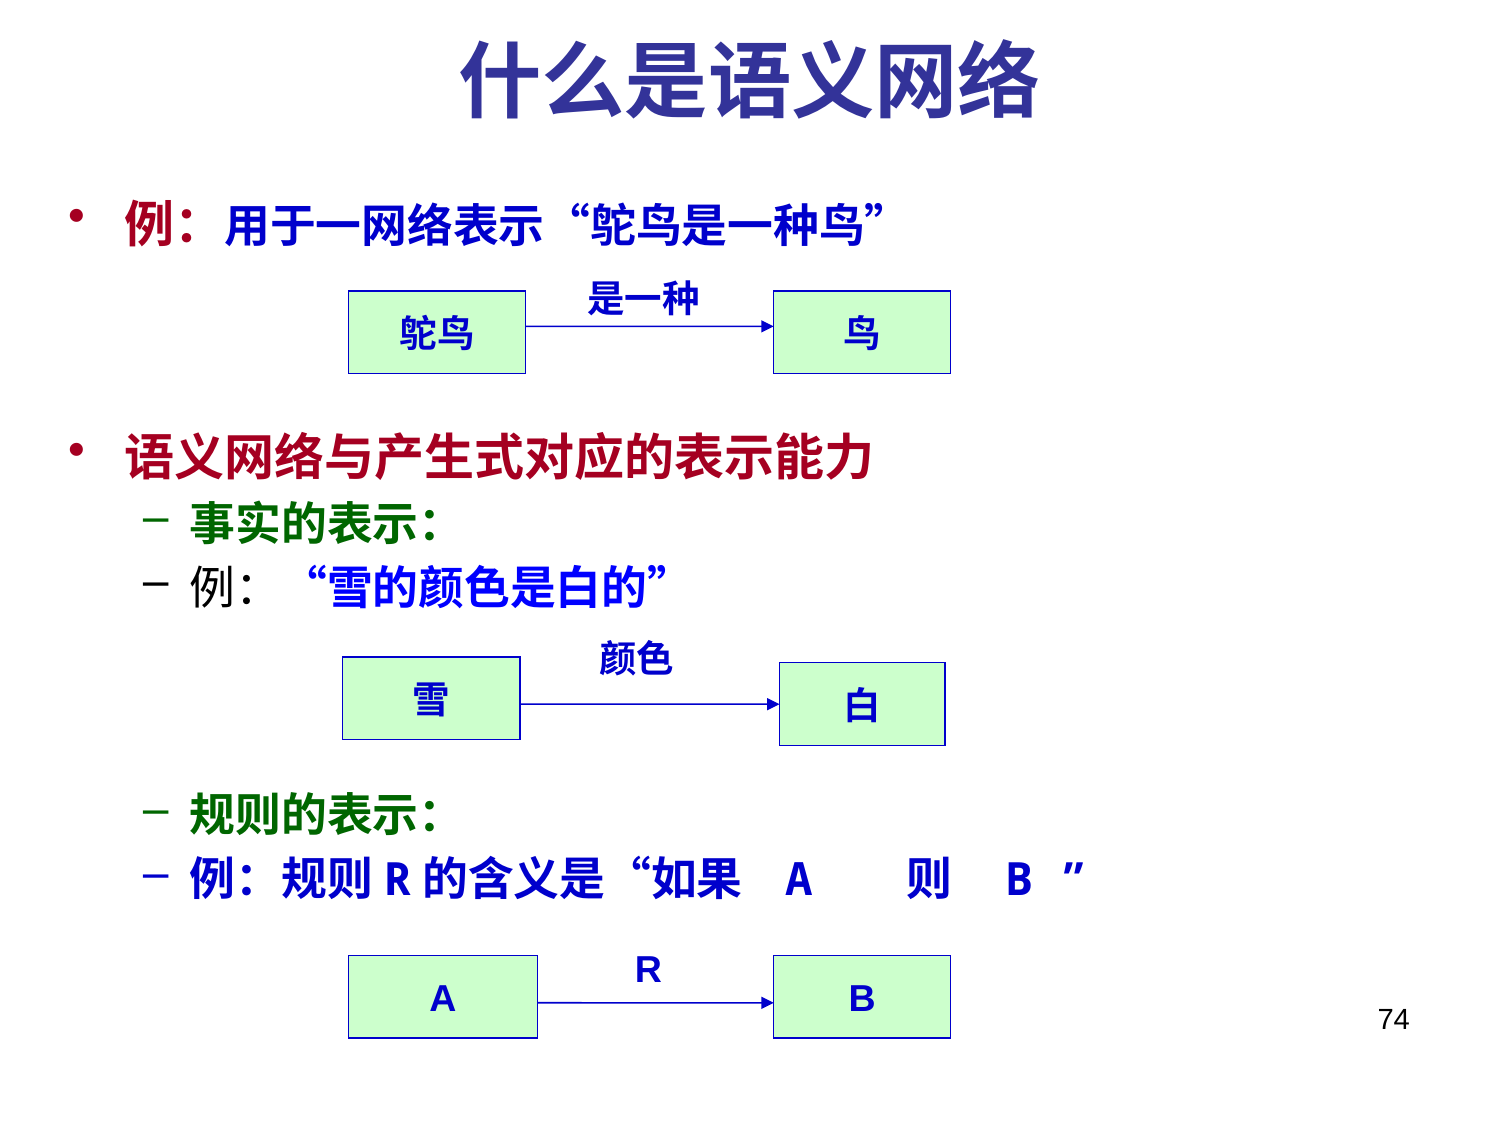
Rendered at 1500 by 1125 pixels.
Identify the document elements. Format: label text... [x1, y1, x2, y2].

text_box A [348, 955, 538, 1039]
slide_number 74 [1323, 993, 1425, 1072]
text_box 颜色 [584, 627, 692, 687]
text_box R [620, 937, 691, 998]
text_box B [773, 955, 951, 1039]
text_box [519, 698, 780, 711]
text_box 白 [779, 662, 945, 746]
text_box 是一种 [572, 267, 739, 327]
text_box [739, 320, 774, 333]
list 例：用于一网络表示“鸵鸟是一种鸟” 语义网络与产生式对应的表示能力 事实的表示： 例：“雪的颜色是白的” 规则的表示： 例：规则R的含义是“如果 A 则 B ” [53, 184, 1323, 1120]
text_box [537, 996, 774, 1010]
text_box 鸟 [773, 290, 951, 374]
text_box 鸵鸟 [348, 290, 526, 374]
text_box 雪 [342, 656, 520, 740]
title 什么是语义网络 [75, 1, 1425, 156]
